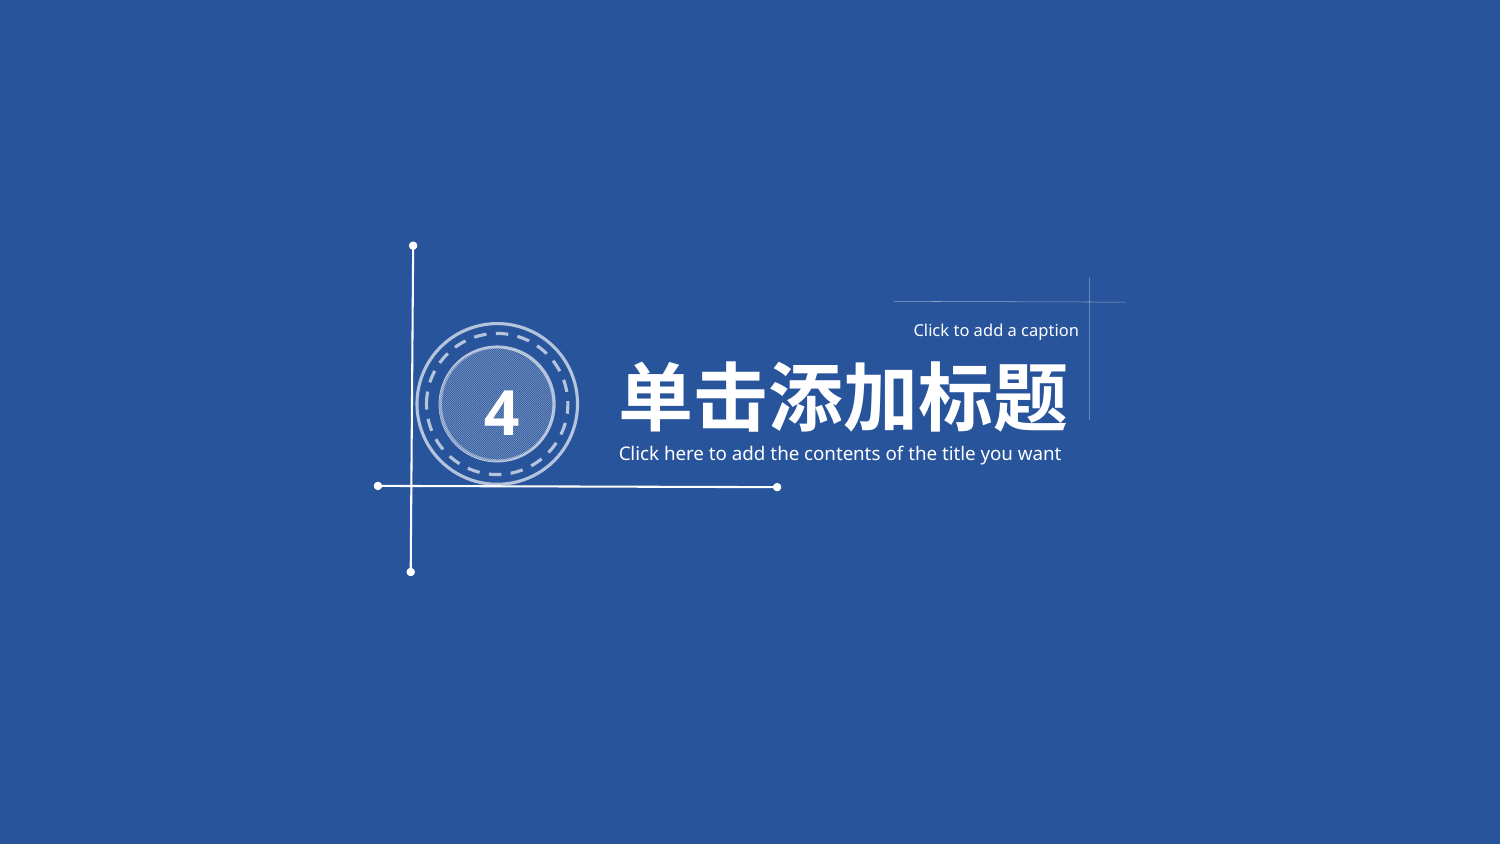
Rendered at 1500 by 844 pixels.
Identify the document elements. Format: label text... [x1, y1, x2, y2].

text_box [410, 245, 414, 572]
text_box Click to add a caption [898, 312, 1089, 347]
text_box 单击添加标题 [603, 343, 1084, 433]
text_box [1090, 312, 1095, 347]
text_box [416, 323, 578, 485]
text_box Click here to add the contents of the title you want [603, 433, 1098, 472]
